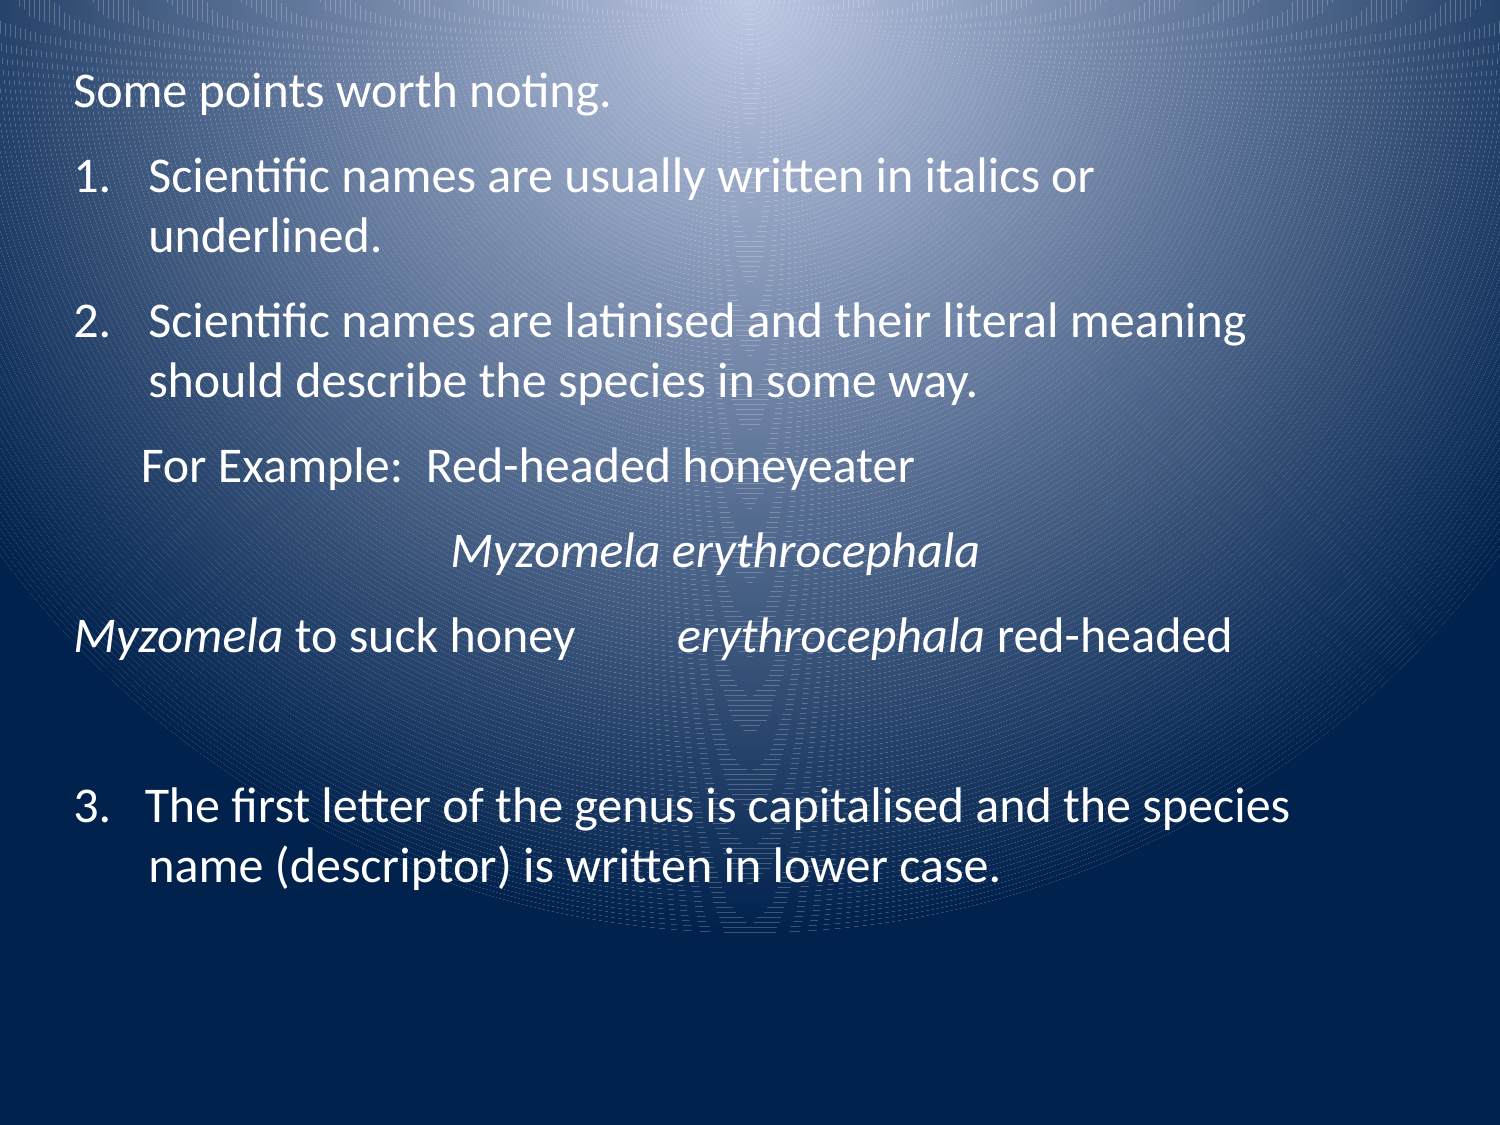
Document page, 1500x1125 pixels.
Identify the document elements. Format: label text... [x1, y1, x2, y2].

text_box Some points worth noting. Scientific names are usually written in italics or underlined. Scientific names are latinised and their literal meaning should describe the species in some way. For Example: Red-headed honeyeater Myzomela erythrocephala Myzomela to suck honey erythrocephala red-headed 3. The first letter of the genus is capitalised and the species name (descriptor) is written in lower case. [58, 50, 1350, 964]
